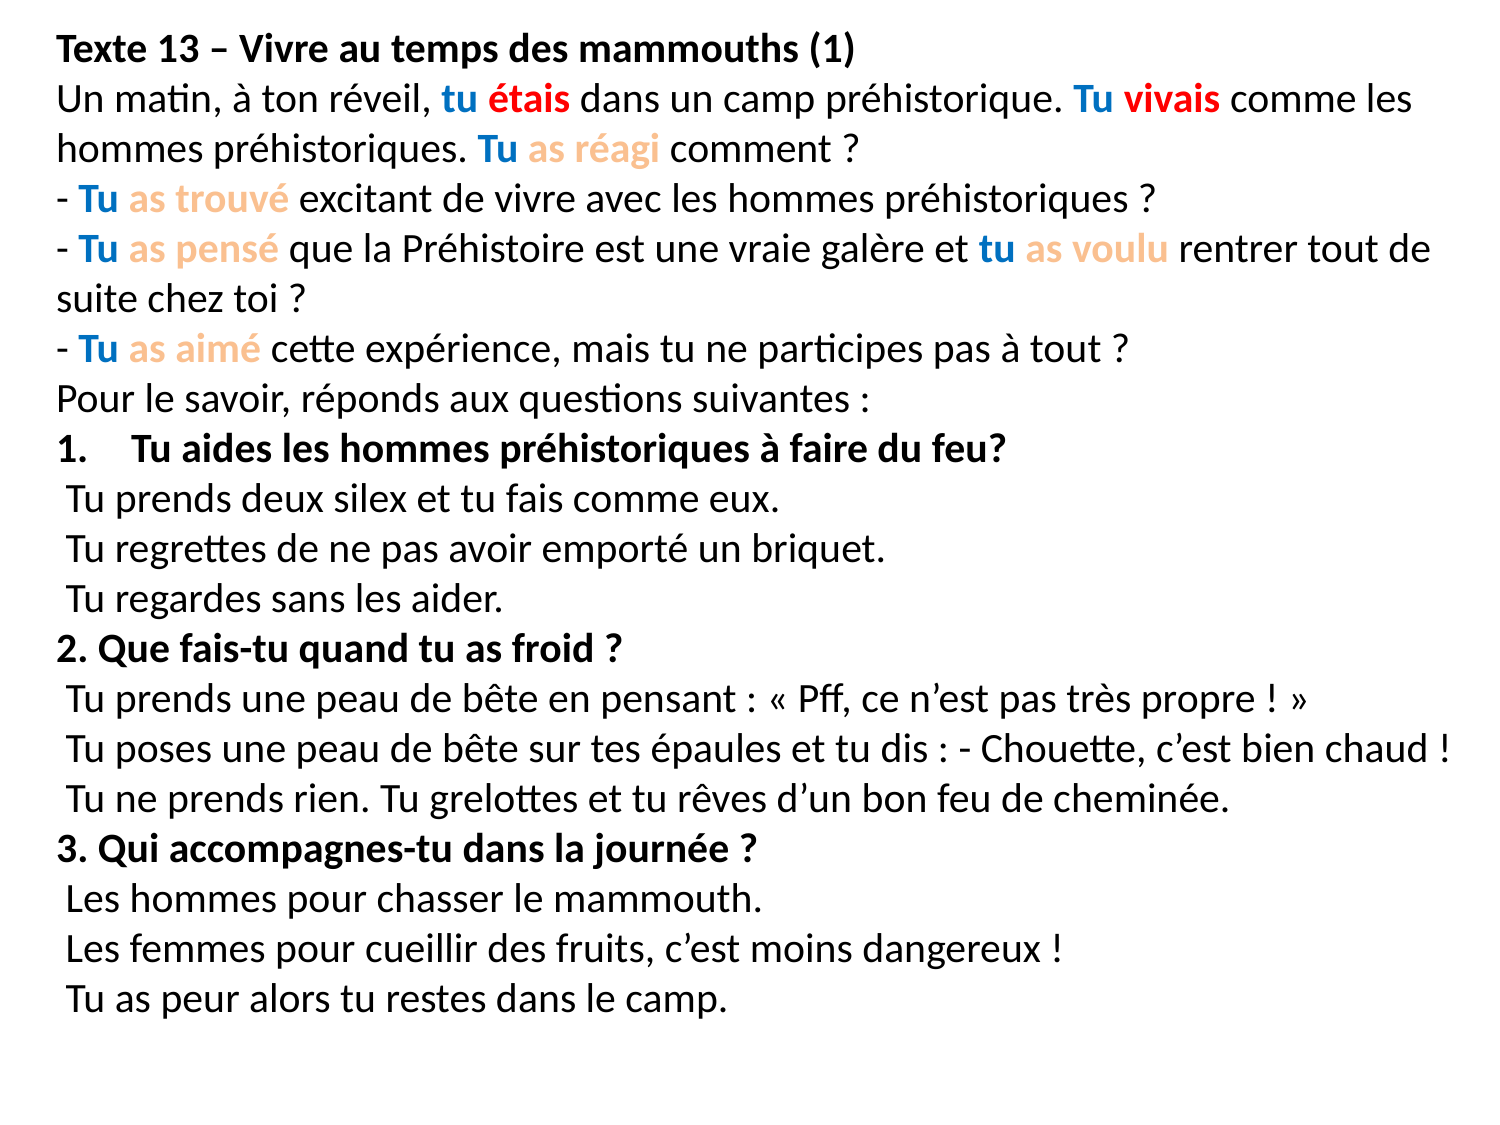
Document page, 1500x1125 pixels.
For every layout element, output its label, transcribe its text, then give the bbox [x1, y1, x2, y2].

text_box Texte 13 – Vivre au temps des mammouths (1) Un matin, à ton réveil, tu étais dans un camp préhistorique. Tu vivais comme les hommes préhistoriques. Tu as réagi comment ? - Tu as trouvé excitant de vivre avec les hommes préhistoriques ? - Tu as pensé que la Préhistoire est une vraie galère et tu as voulu rentrer tout de suite chez toi ? - Tu as aimé cette expérience, mais tu ne participes pas à tout ? Pour le savoir, réponds aux questions suivantes : Tu aides les hommes préhistoriques à faire du feu? Tu prends deux silex et tu fais comme eux. Tu regrettes de ne pas avoir emporté un briquet. Tu regardes sans les aider. 2. Que fais-tu quand tu as froid ? Tu prends une peau de bête en pensant : « Pff, ce n’est pas très propre ! » Tu poses une peau de bête sur tes épaules et tu dis : - Chouette, c’est bien chaud ! Tu ne prends rien. Tu grelottes et tu rêves d’un bon feu de cheminée. 3. Qui accompagnes-tu dans la journée ? Les hommes pour chasser le mammouth. Les femmes pour cueillir des fruits, c’est moins dangereux ! Tu as peur alors tu restes dans le camp. [41, 13, 1471, 1029]
